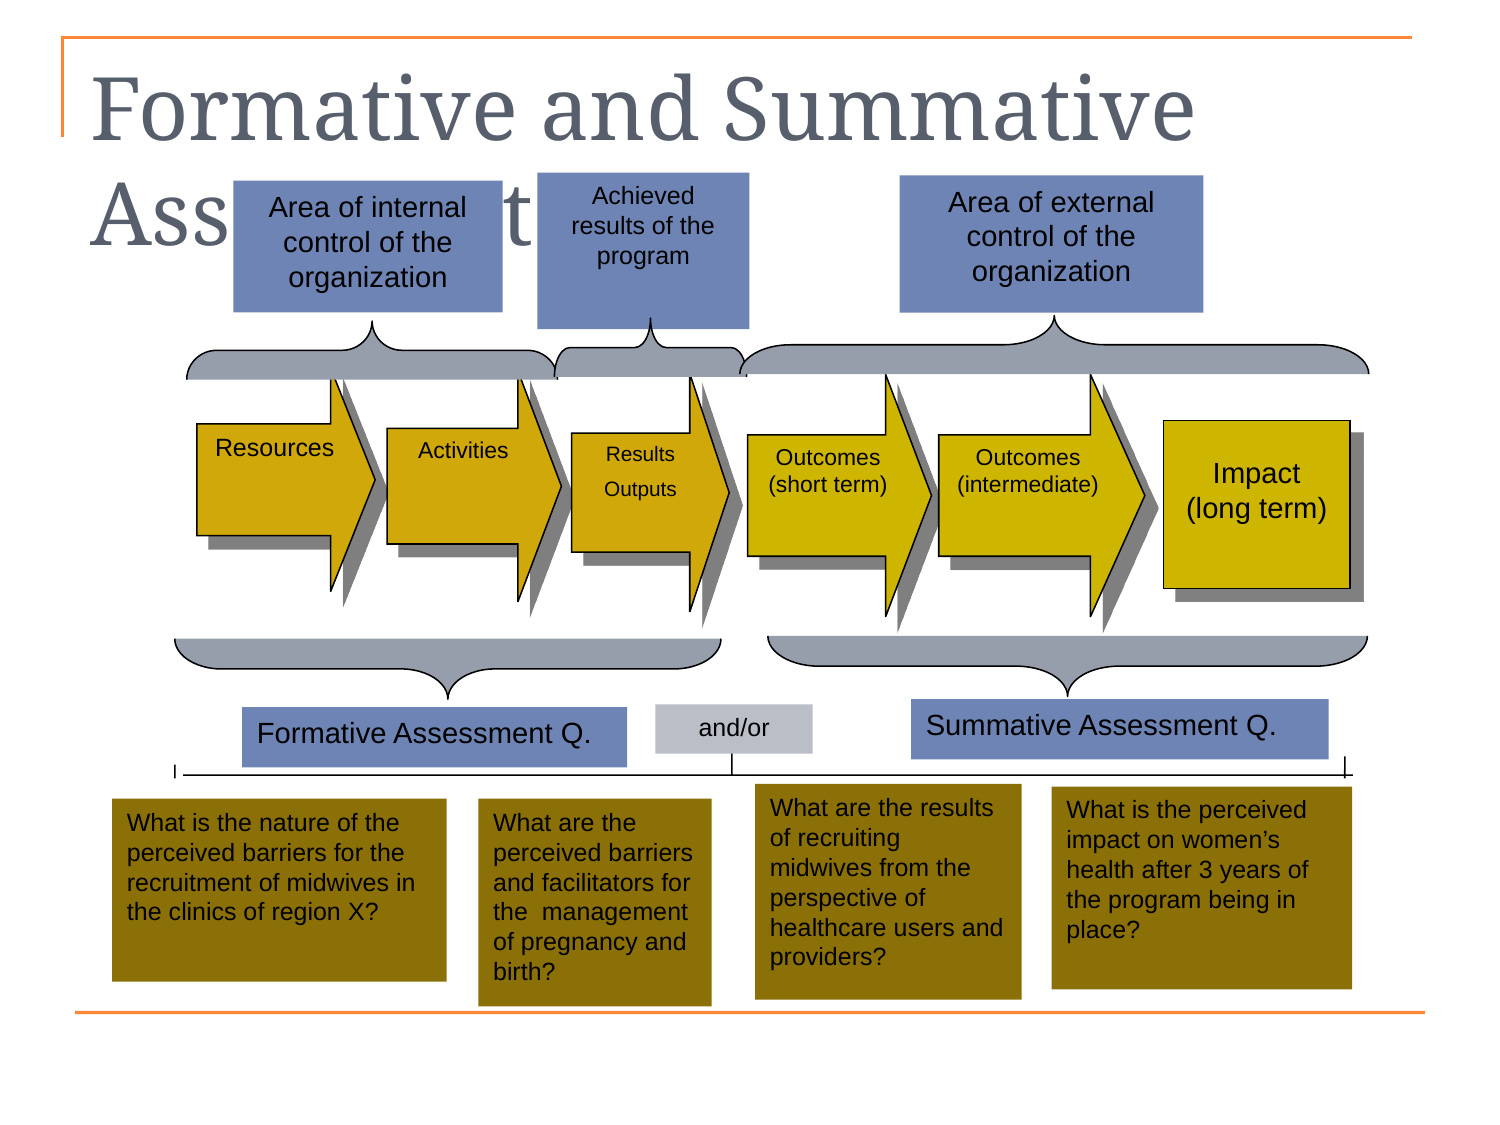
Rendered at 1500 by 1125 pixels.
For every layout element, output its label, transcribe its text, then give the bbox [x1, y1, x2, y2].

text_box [111, 172, 1368, 1007]
title Formative and Summative Assesment [75, 45, 1425, 233]
